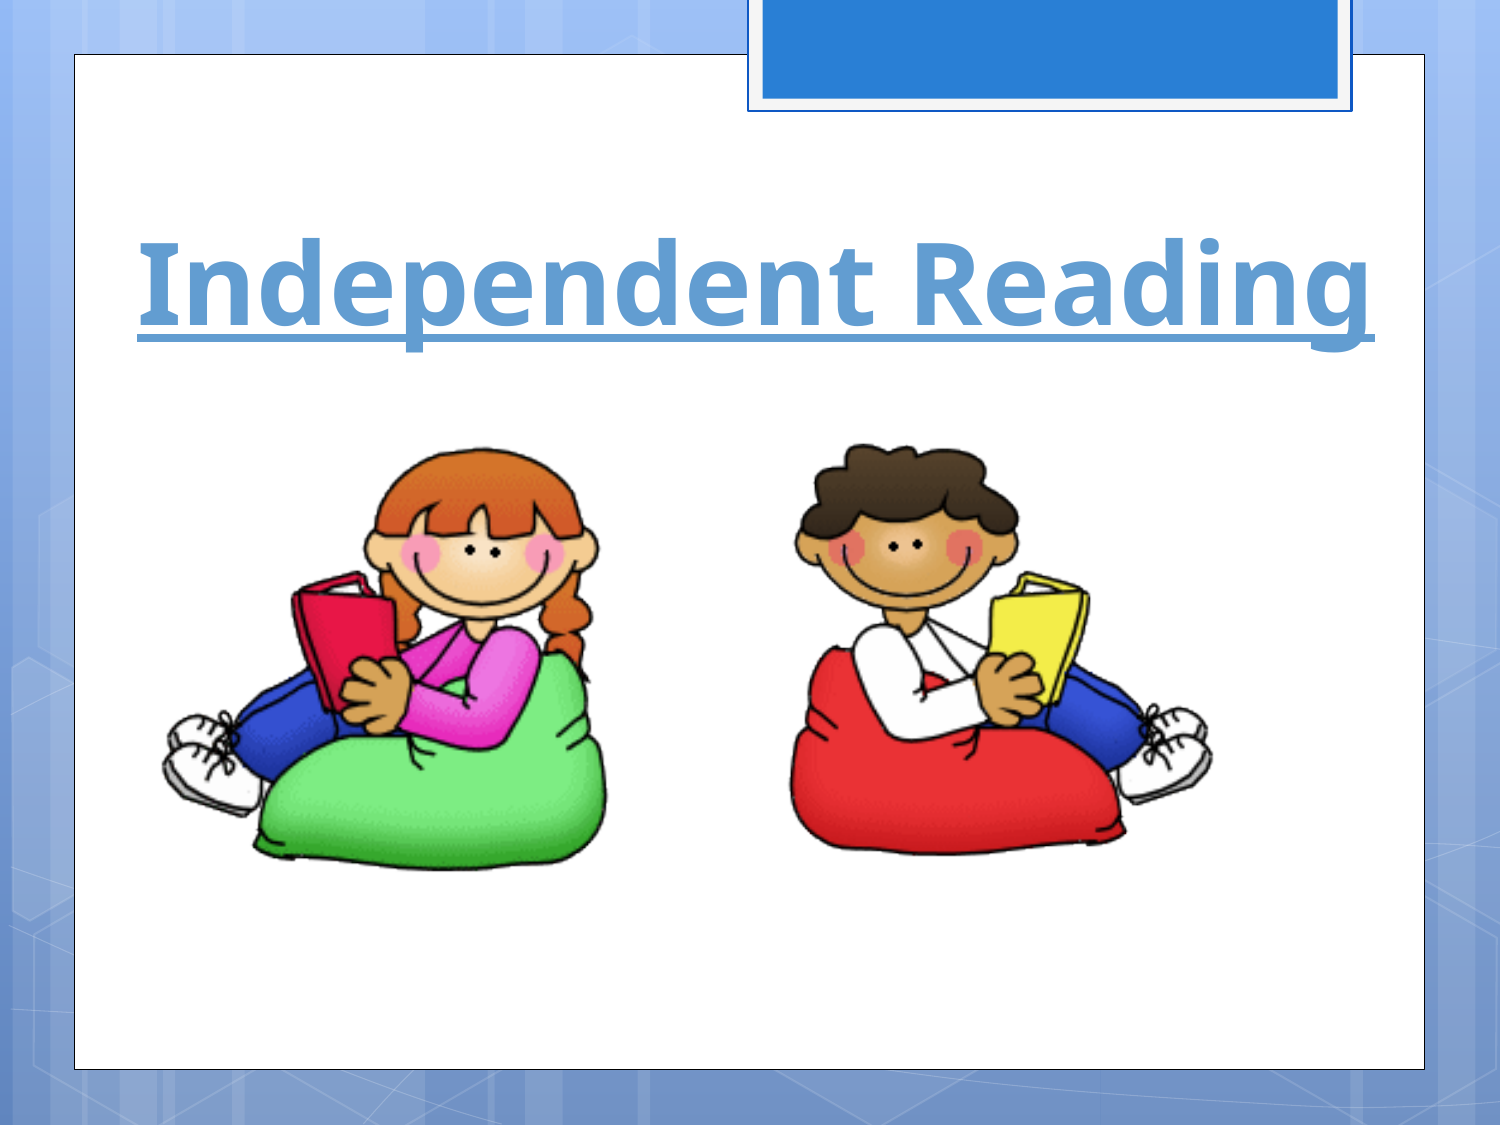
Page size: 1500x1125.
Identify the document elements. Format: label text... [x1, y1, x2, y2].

title Independent Reading [87, 168, 1425, 357]
picture [774, 432, 1238, 870]
picture [137, 424, 626, 885]
